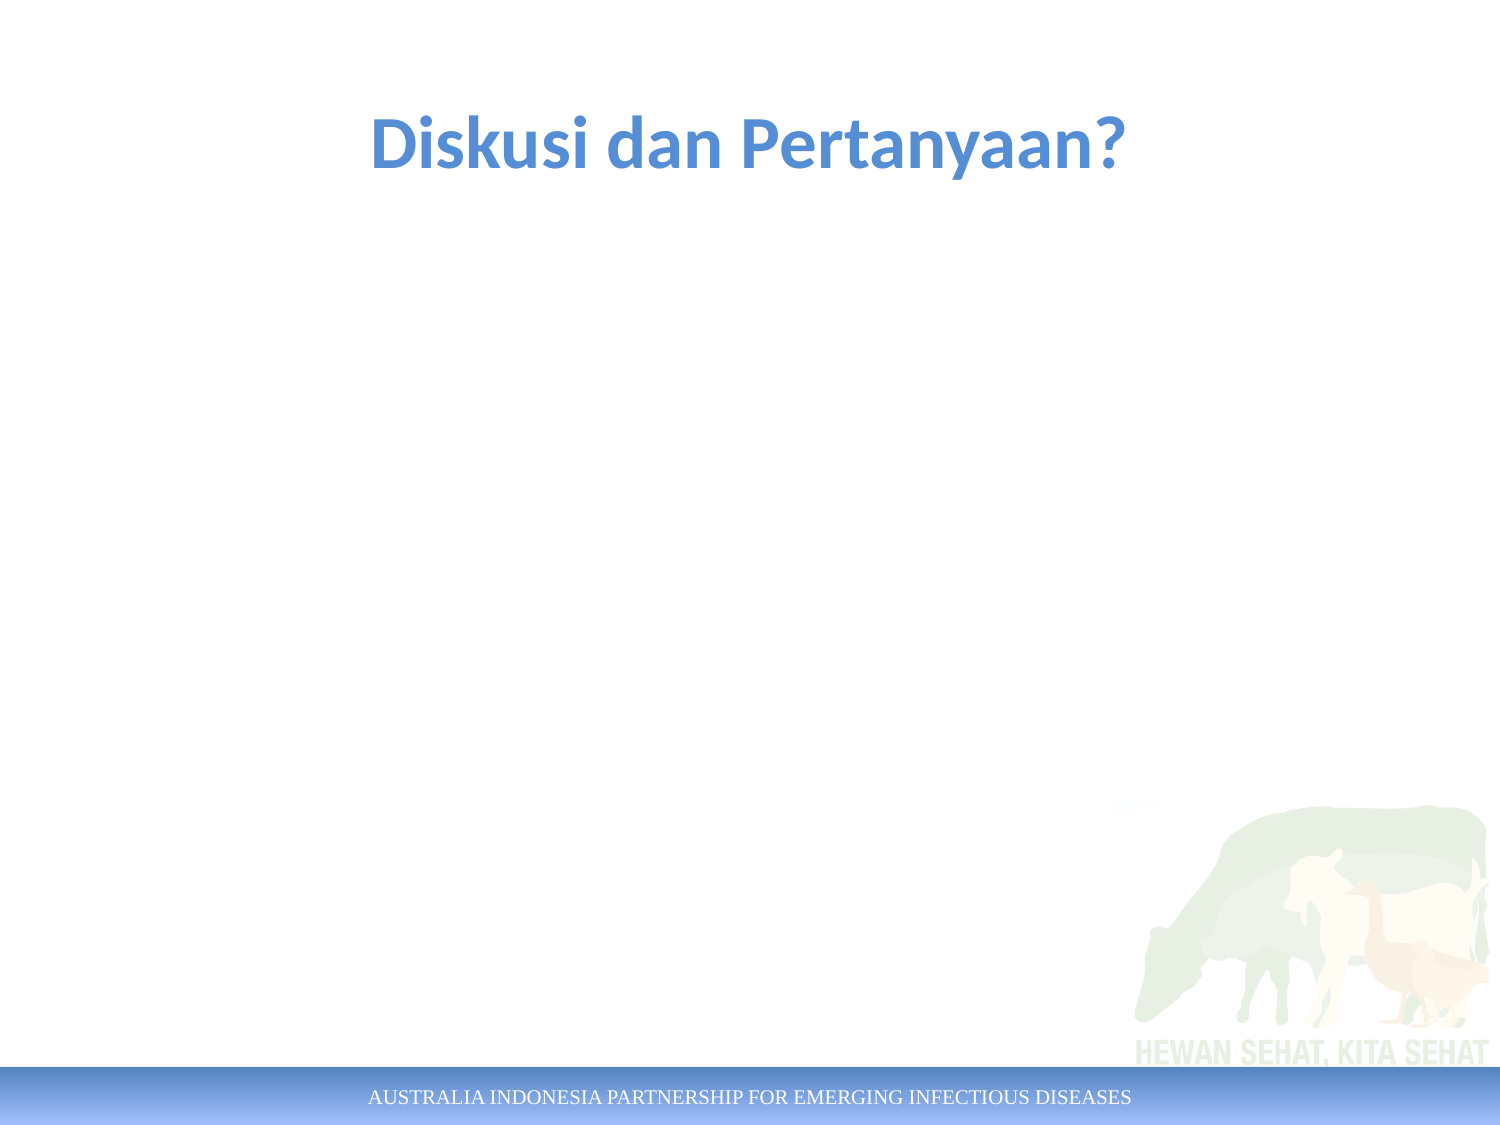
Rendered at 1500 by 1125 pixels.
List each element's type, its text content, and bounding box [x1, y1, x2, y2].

title Diskusi dan Pertanyaan? [75, 45, 1425, 233]
